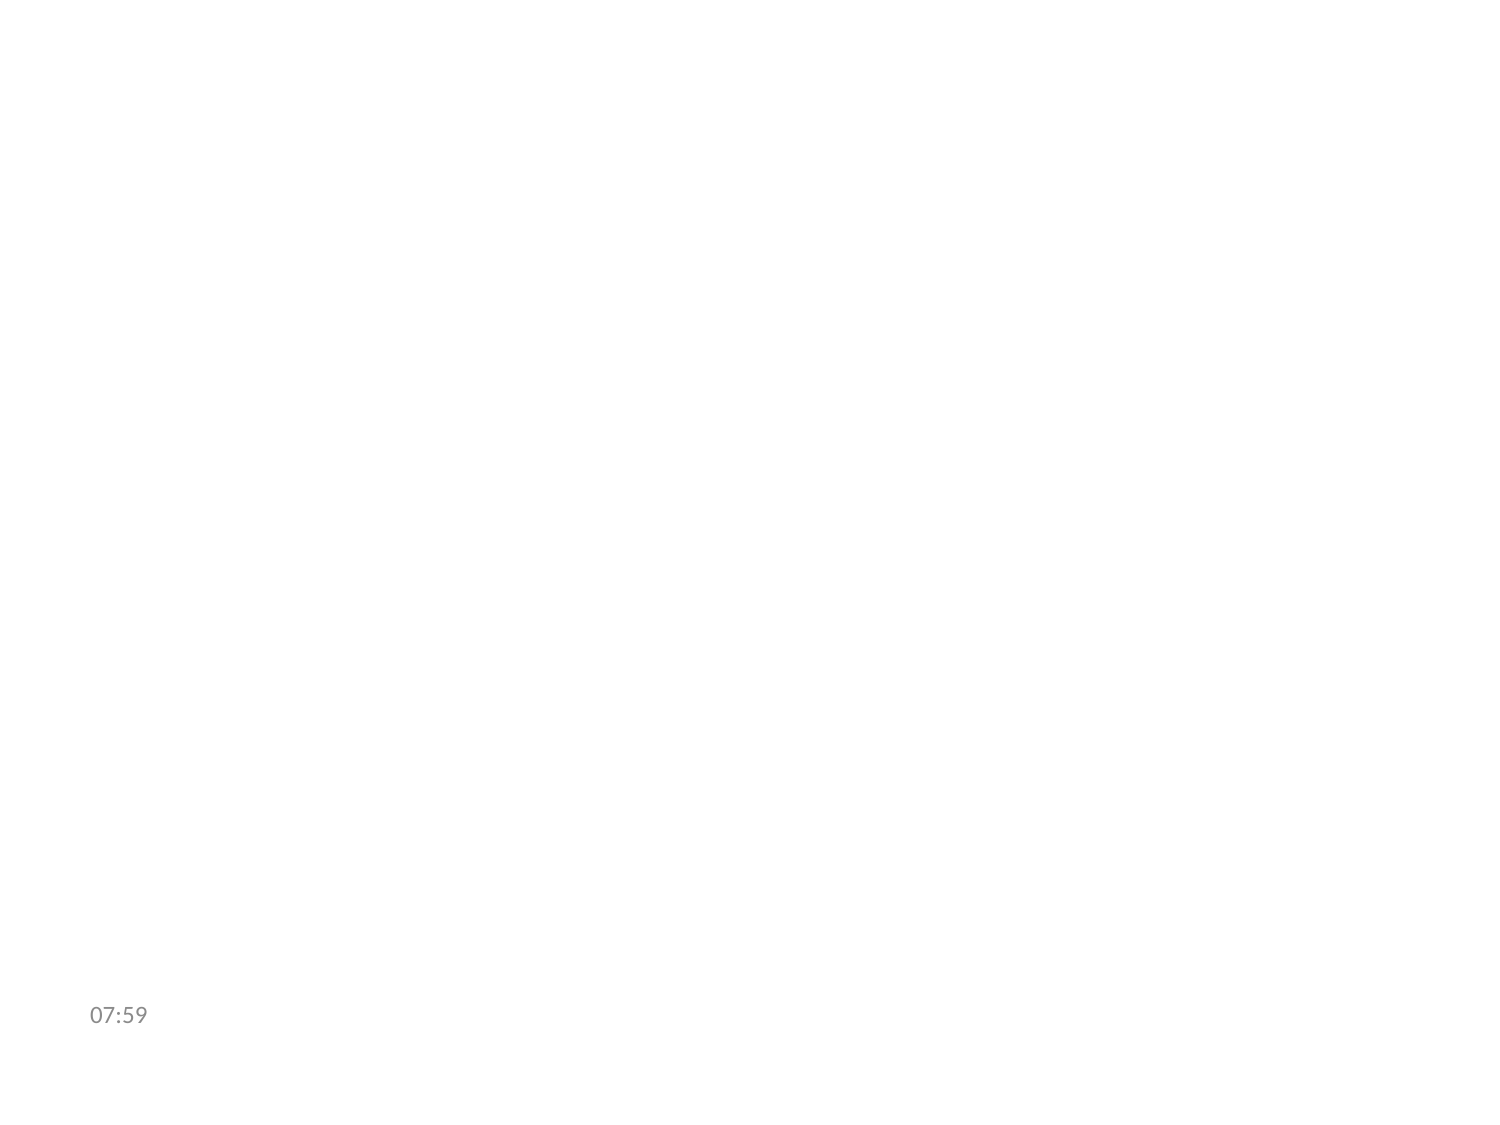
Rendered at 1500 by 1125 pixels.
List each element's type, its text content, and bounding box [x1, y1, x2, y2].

text_box 15:35 [75, 983, 425, 1044]
